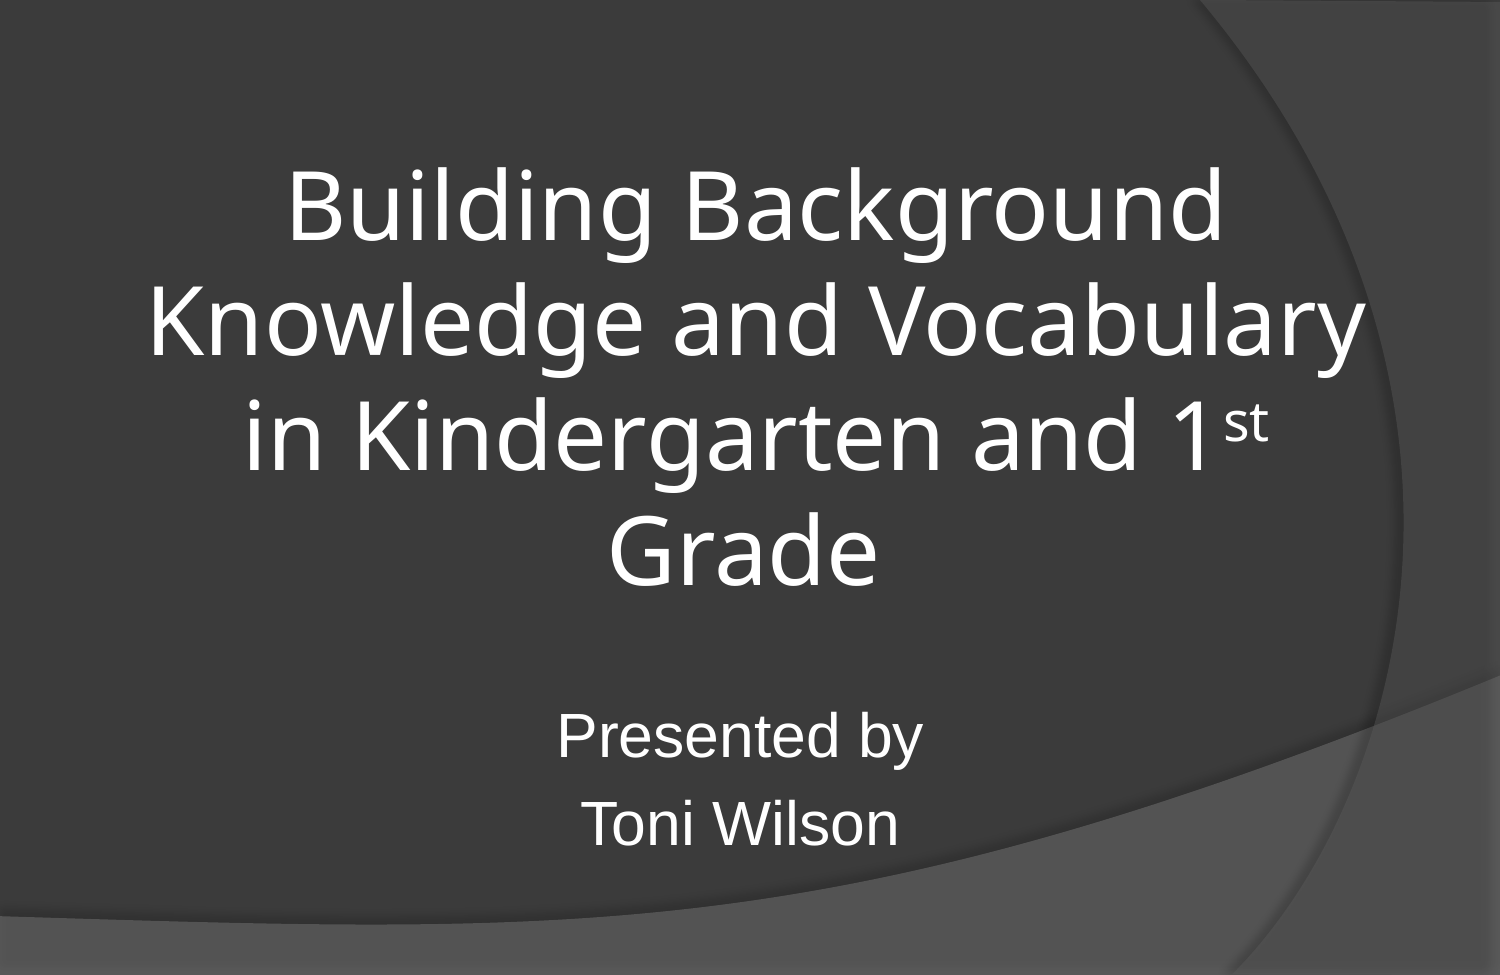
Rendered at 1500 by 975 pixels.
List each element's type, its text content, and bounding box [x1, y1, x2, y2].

list Presented by Toni Wilson [312, 687, 1163, 926]
title Building Background Knowledge and Vocabulary in Kindergarten and 1st Grade [124, 86, 1388, 663]
